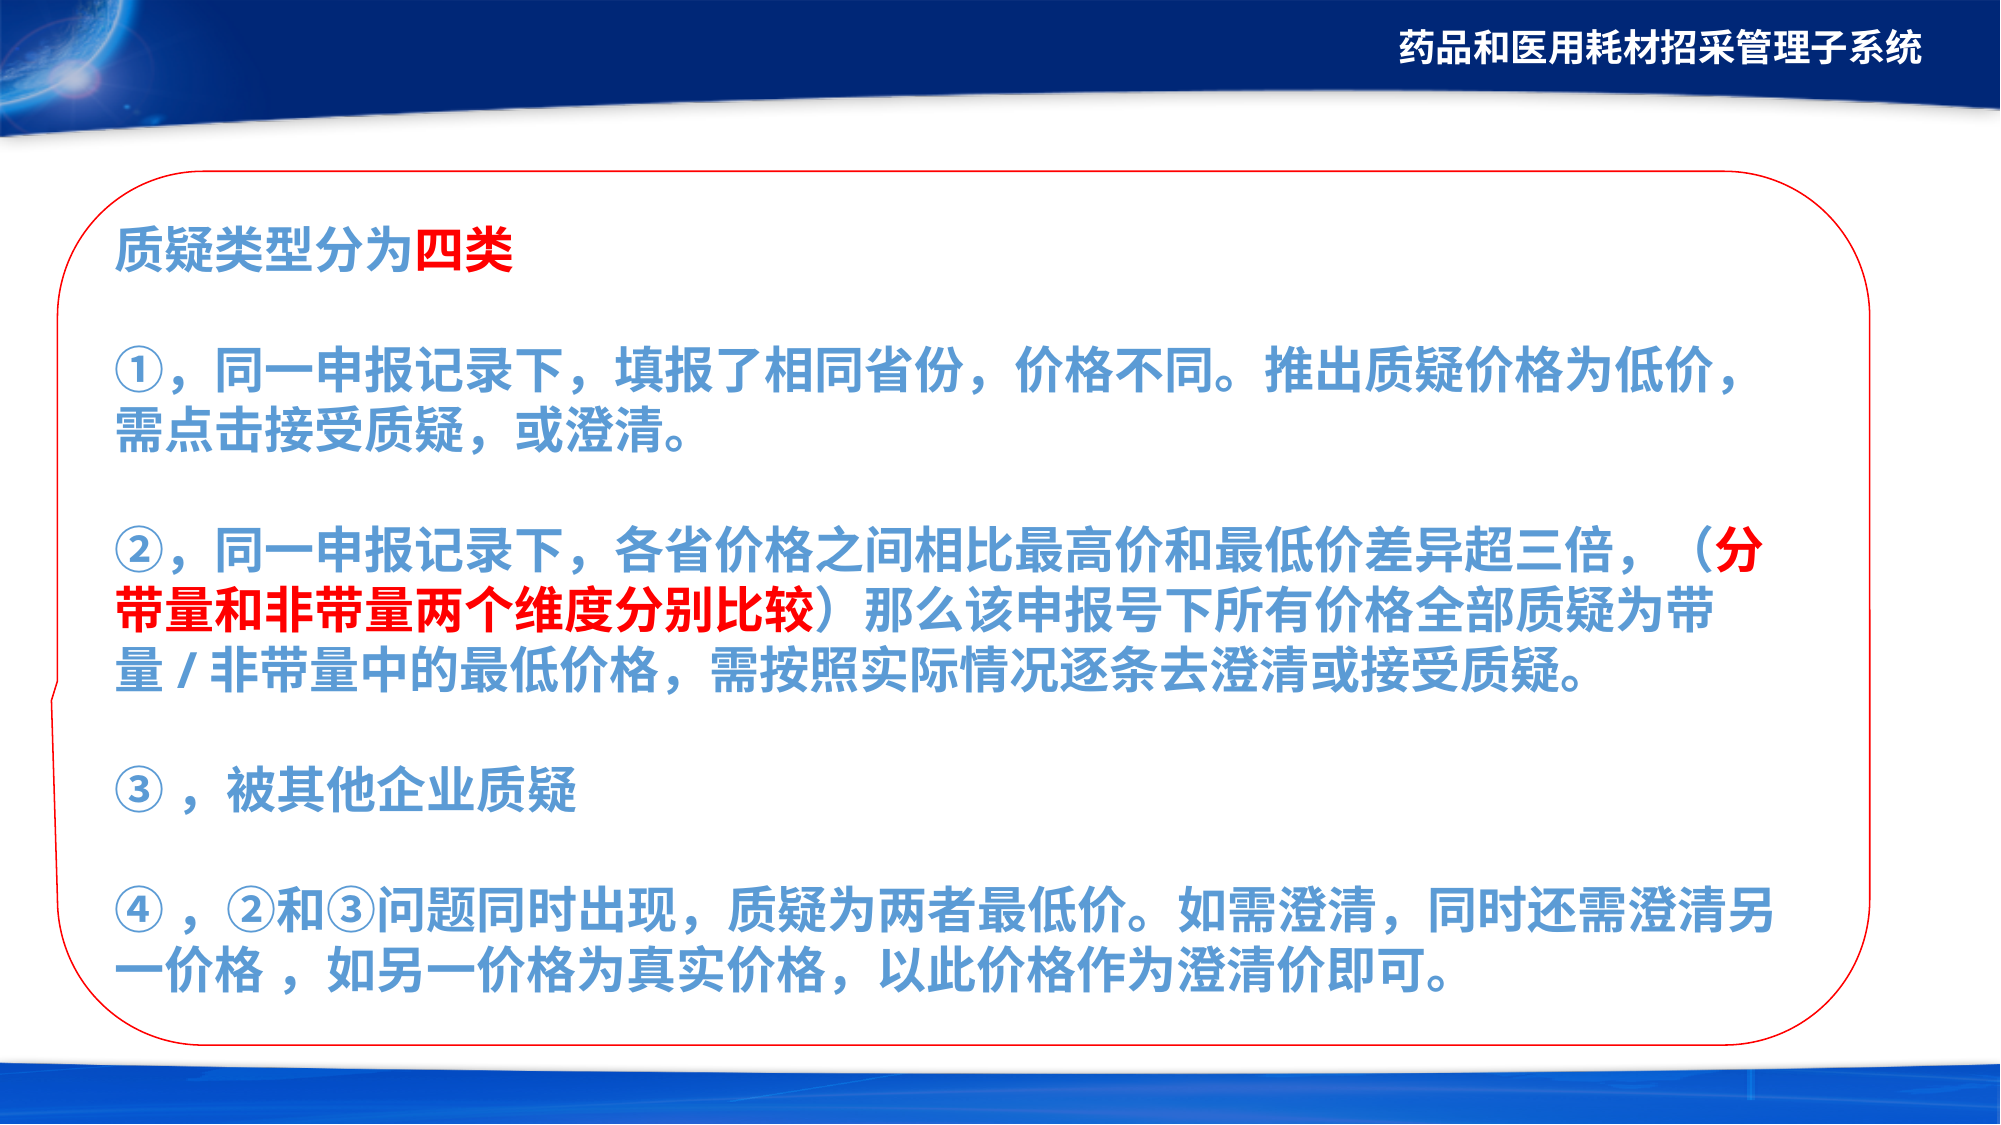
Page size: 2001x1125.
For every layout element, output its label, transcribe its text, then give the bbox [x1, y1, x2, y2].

picture [0, 0, 2000, 186]
picture [0, 1055, 2000, 1124]
text_box 质疑类型分为四类 ①，同一申报记录下，填报了相同省份，价格不同。推出质疑价格为低价，需点击接受质疑，或澄清。 ②，同一申报记录下，各省价格之间相比最高价和最低价差异超三倍，（分带量和非带量两个维度分别比较）那么该申报号下所有价格全部质疑为带量/非带量中的最低价格，需按照实际情况逐条去澄清或接受质疑。 ③，被其他企业质疑 ④，②和③问题同时出现，质疑为两者最低价。如需澄清，同时还需澄清另一价格 ，如另一价格为真实价格，以此价格作为澄清价即可。 [51, 171, 1870, 1046]
